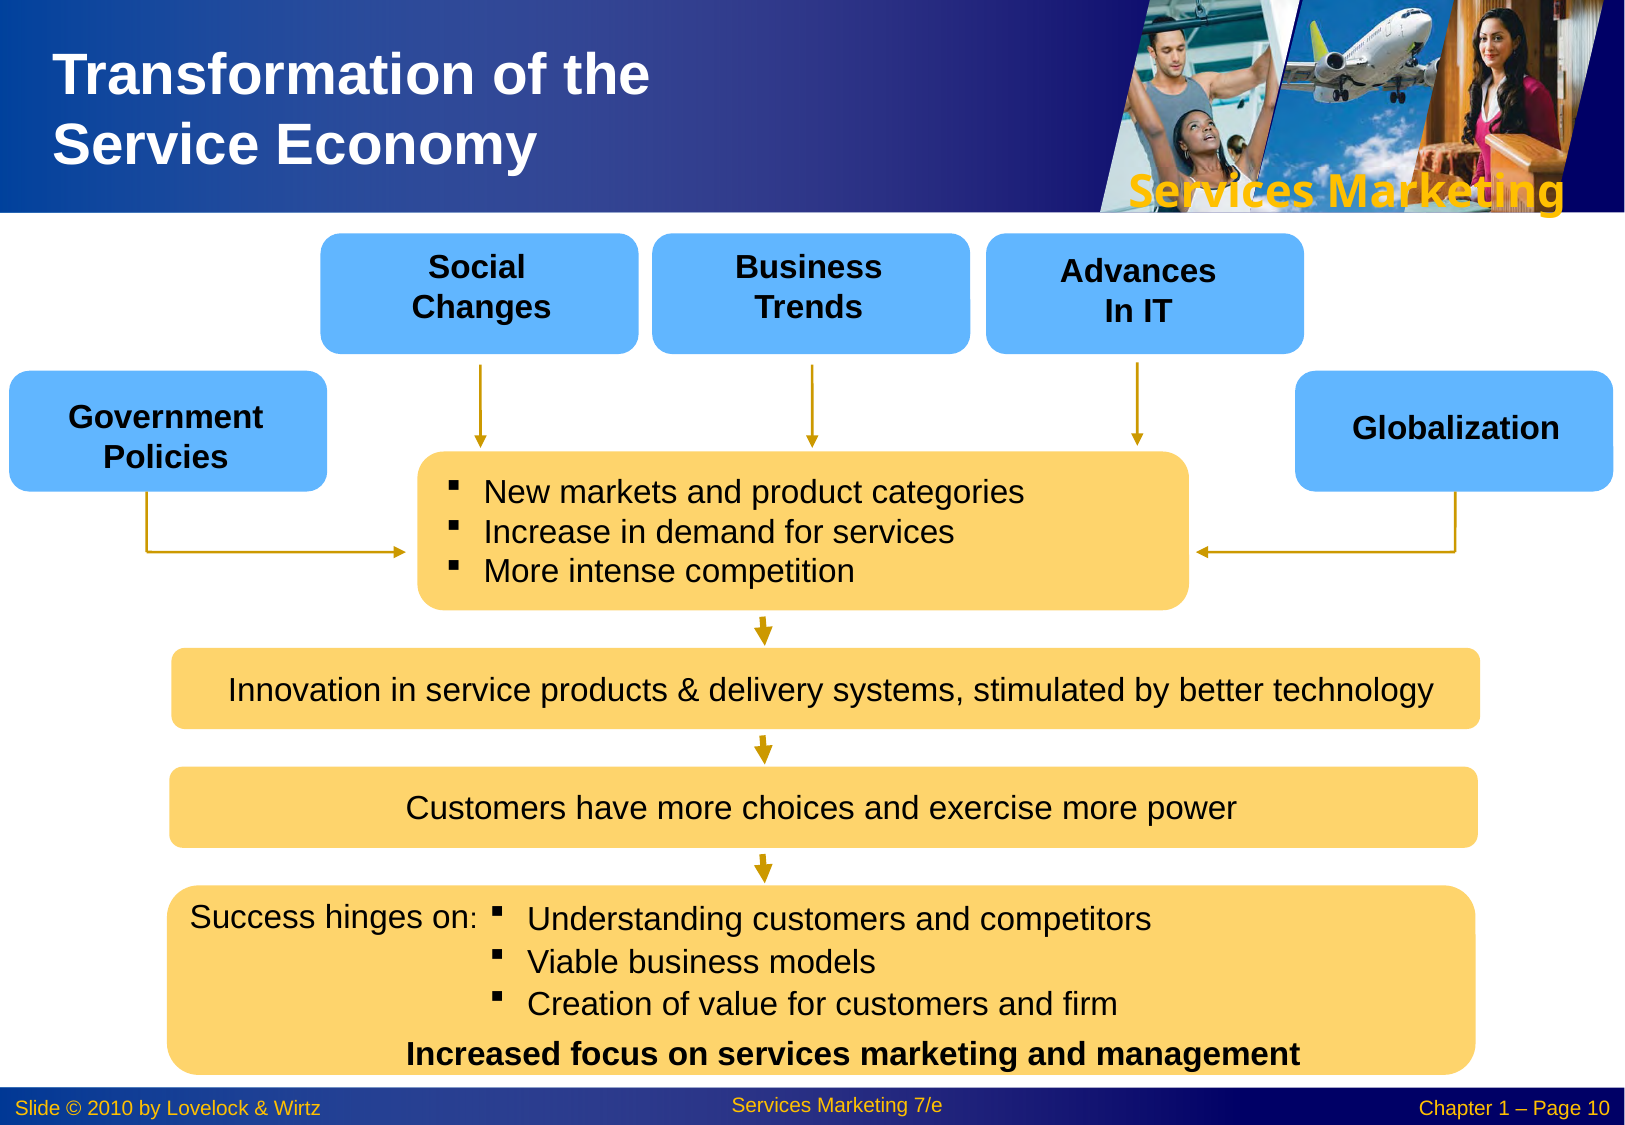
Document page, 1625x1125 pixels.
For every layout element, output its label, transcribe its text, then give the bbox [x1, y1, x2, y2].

title Transformation of the Service Economy [36, 37, 1088, 176]
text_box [8, 233, 1614, 1076]
picture [1162, 186, 1172, 192]
picture [1546, 187, 1556, 202]
picture [1100, 0, 1604, 213]
